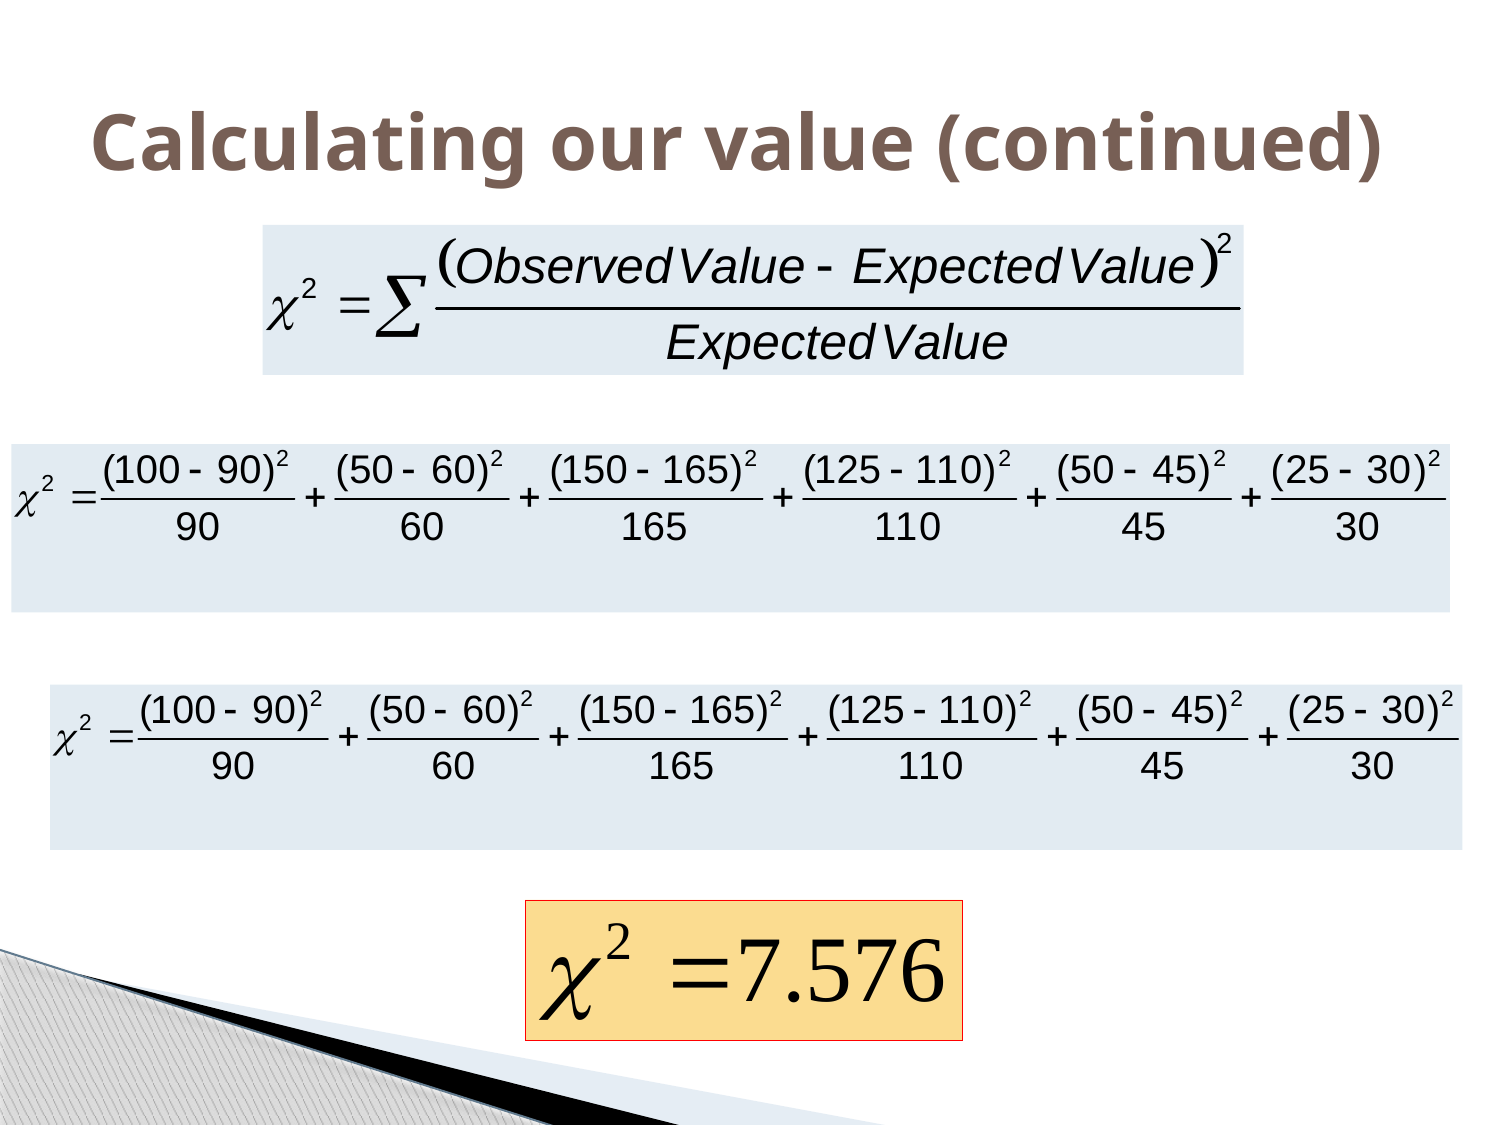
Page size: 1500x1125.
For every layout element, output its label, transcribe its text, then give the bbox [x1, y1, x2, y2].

title Calculating our value (continued) [75, 45, 1425, 233]
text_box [524, 899, 963, 1041]
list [262, 224, 1244, 376]
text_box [11, 443, 1451, 613]
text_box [49, 684, 1463, 851]
